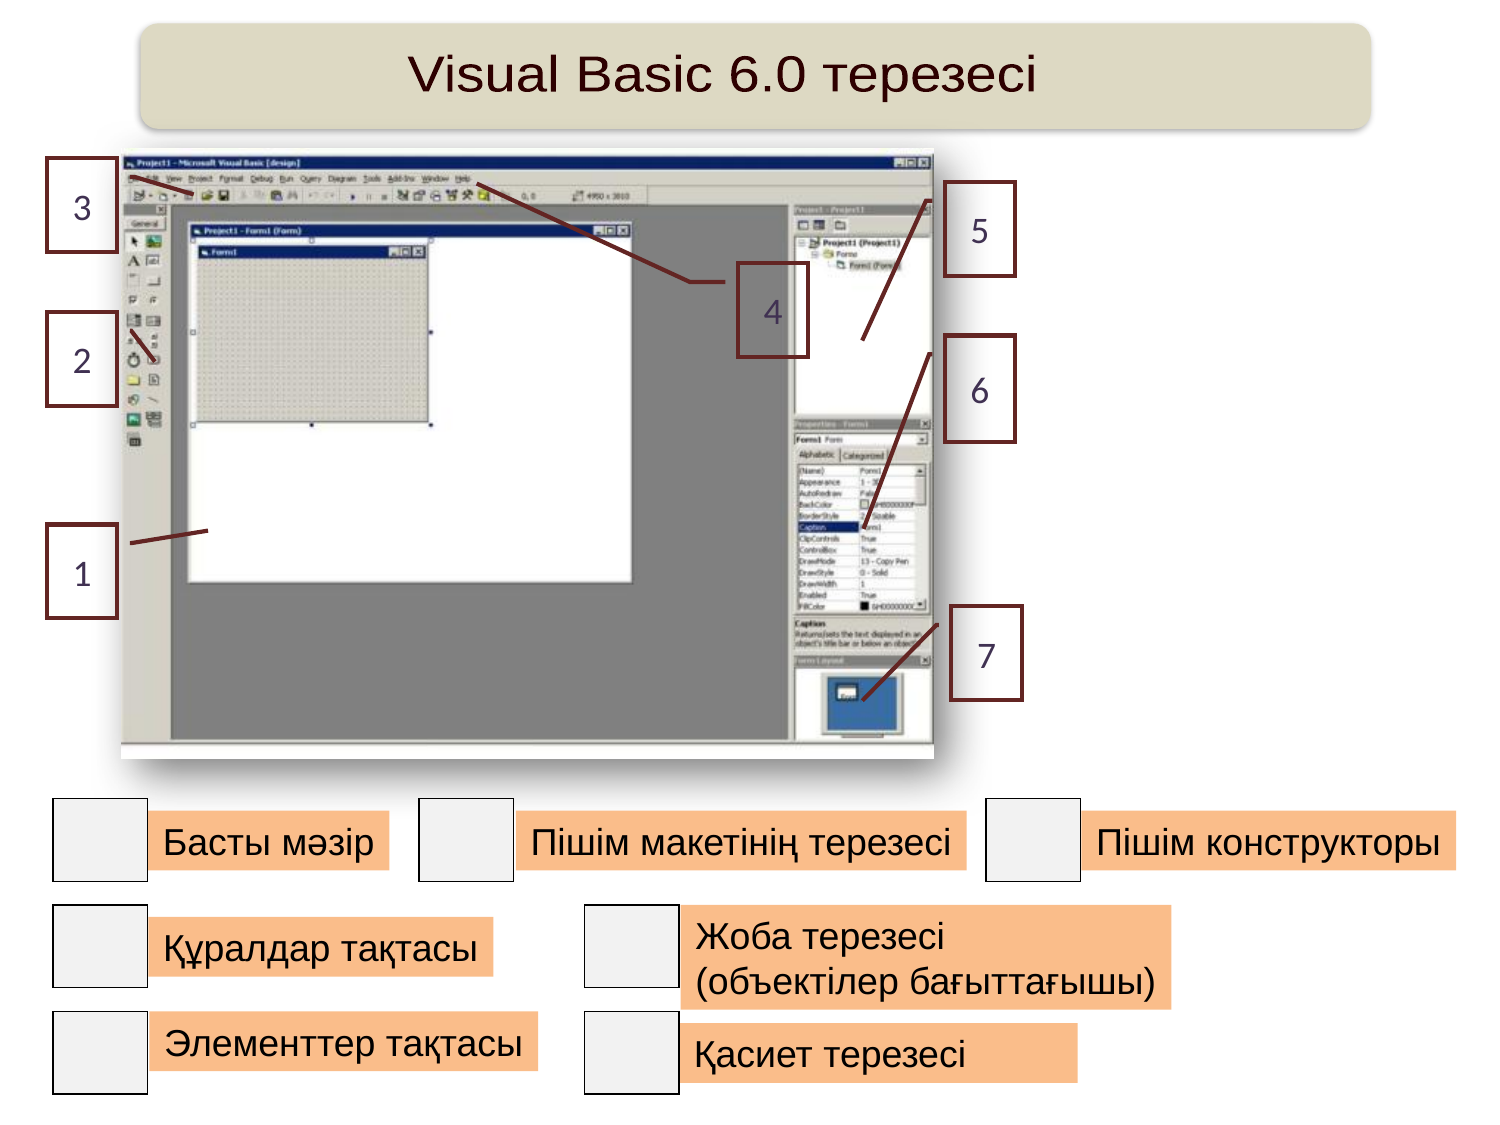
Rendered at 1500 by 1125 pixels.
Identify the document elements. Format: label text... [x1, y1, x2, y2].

text_box 7 [951, 606, 1022, 700]
text_box [986, 798, 1081, 882]
text_box 3 [47, 158, 115, 253]
text_box 6 [944, 335, 1016, 442]
text_box [584, 1011, 679, 1095]
picture [121, 148, 934, 759]
text_box [53, 904, 148, 988]
text_box 1 [47, 524, 115, 619]
text_box Басты мәзір [148, 810, 390, 871]
text_box Жоба терезесі (объектілер бағыттағышы) [680, 904, 1172, 1010]
text_box Пішім макетінің терезесі [515, 810, 967, 871]
text_box 2 [47, 311, 115, 406]
text_box [53, 798, 148, 882]
text_box Элементтер тақтасы [149, 1011, 539, 1072]
text_box [140, 23, 1372, 129]
text_box 5 [944, 181, 1016, 276]
text_box Пішім конструкторы [1081, 810, 1457, 871]
text_box Қасиет терезесі [679, 1023, 1078, 1083]
text_box [584, 904, 679, 988]
text_box Құралдар тақтасы [148, 916, 494, 977]
text_box [53, 1011, 148, 1095]
text_box [419, 798, 514, 882]
